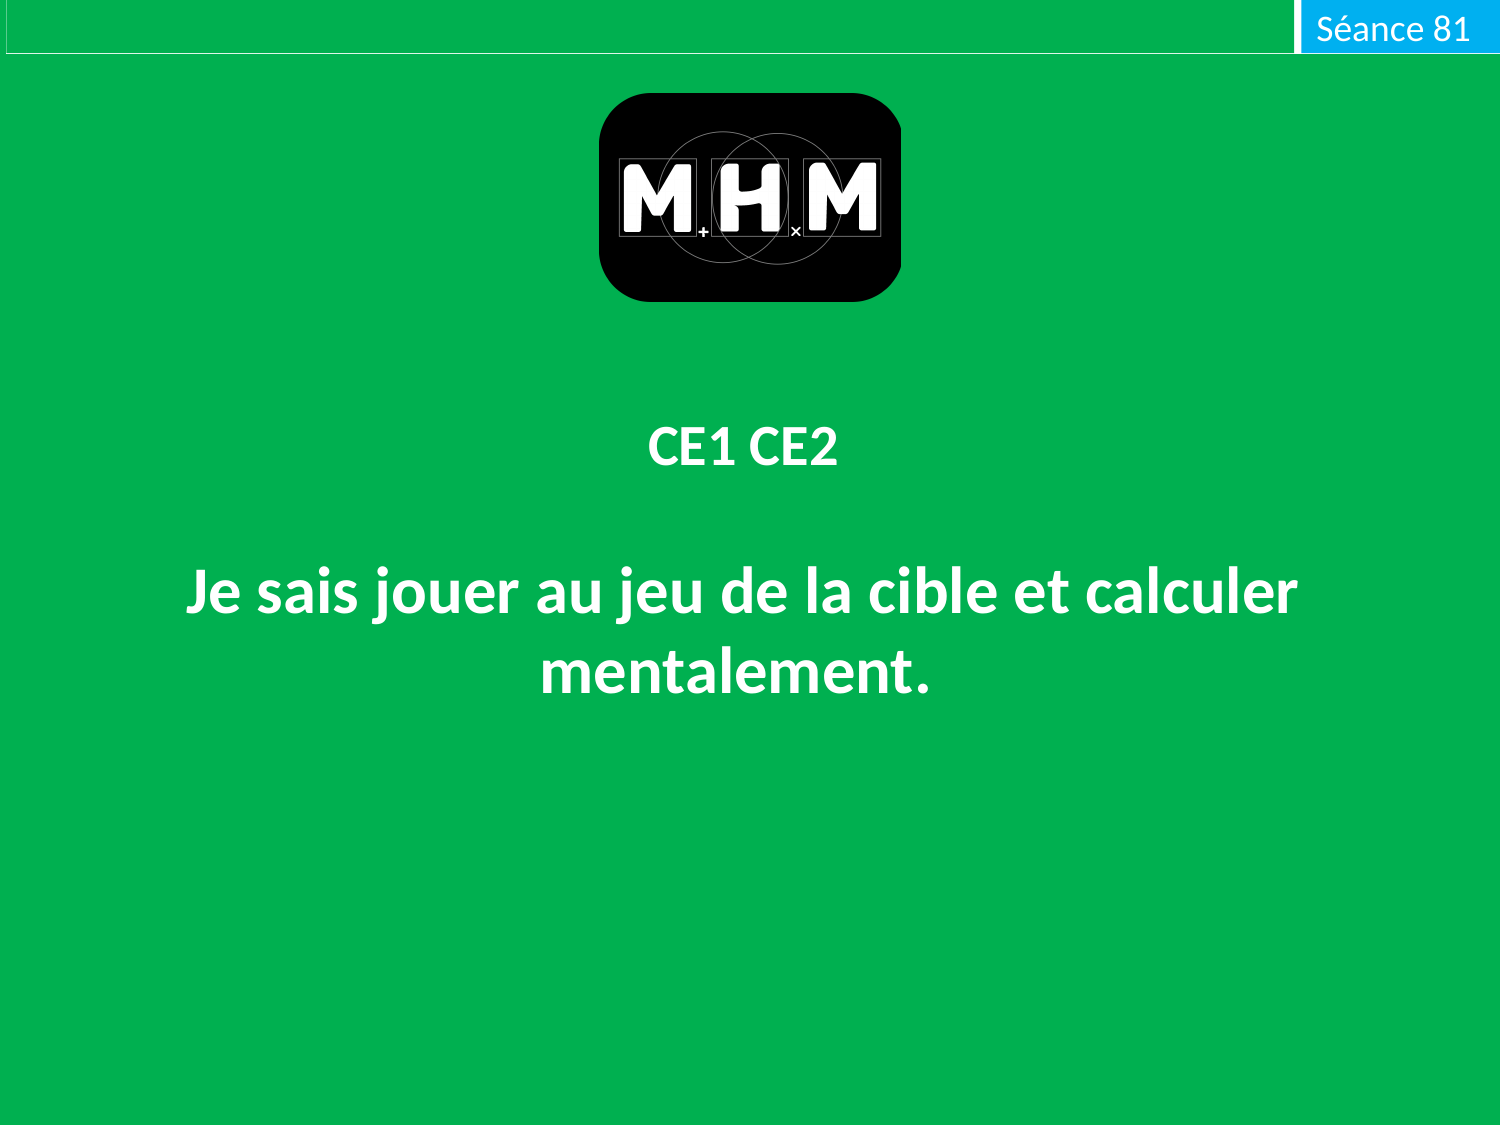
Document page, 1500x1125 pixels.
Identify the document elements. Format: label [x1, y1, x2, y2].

text_box [0, 54, 1500, 1125]
